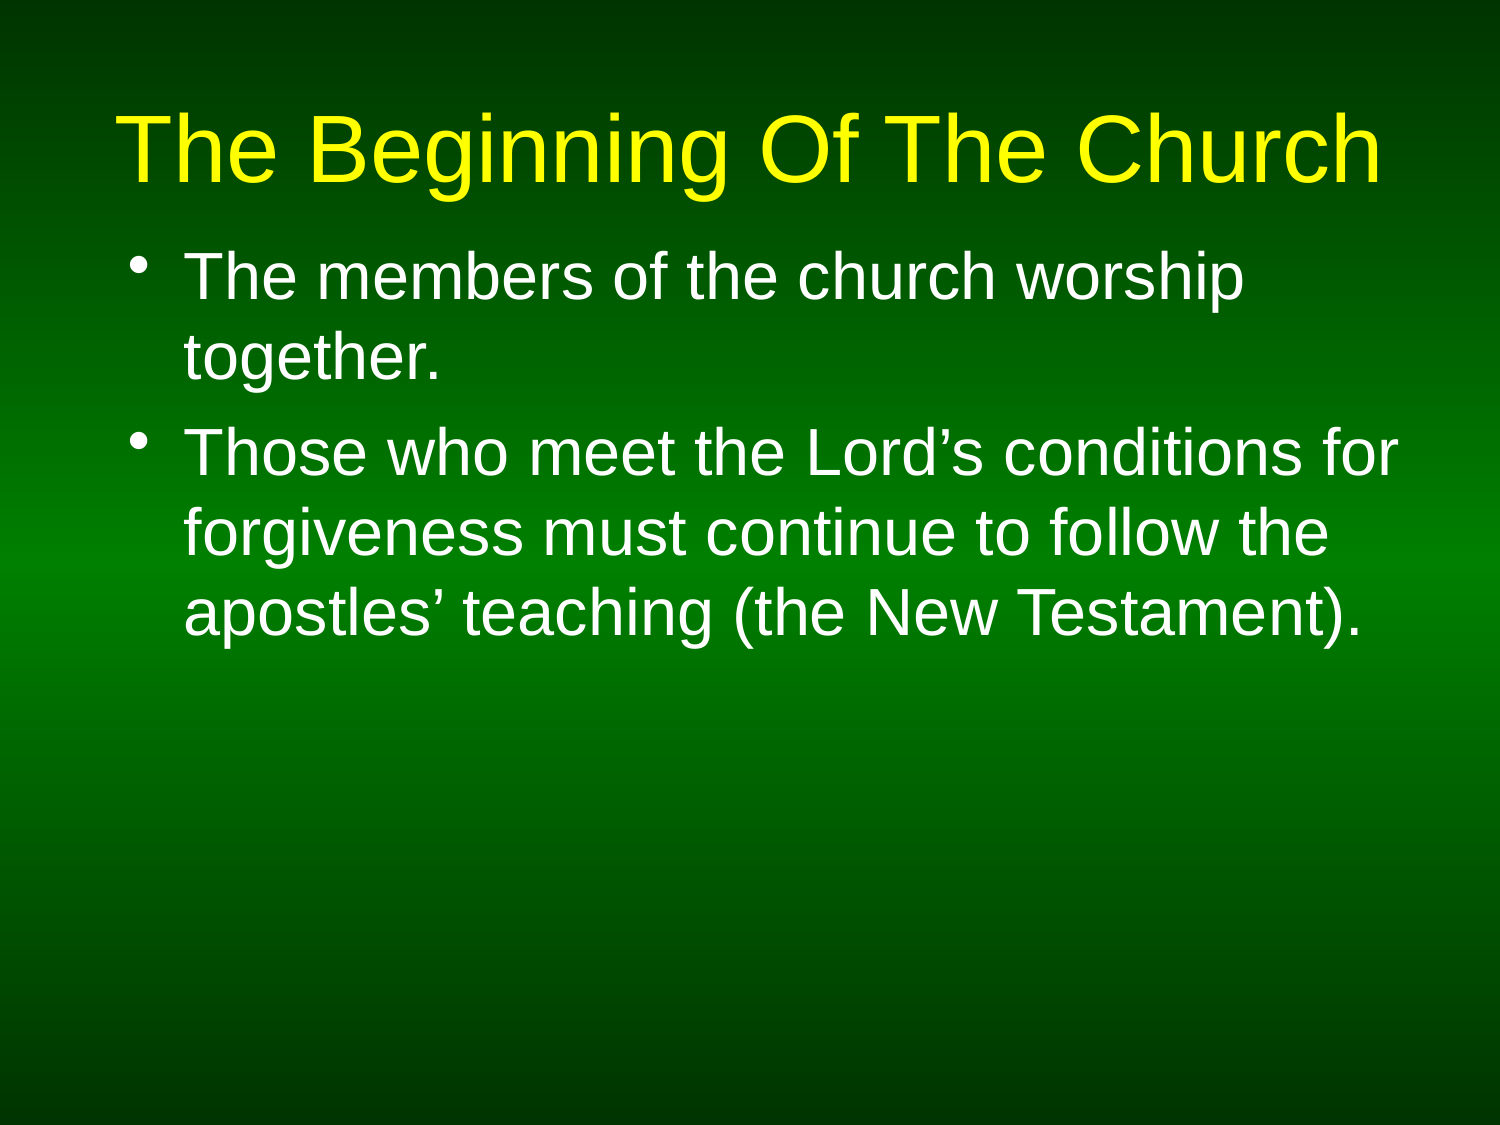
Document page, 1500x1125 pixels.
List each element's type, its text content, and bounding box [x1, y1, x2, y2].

title The Beginning Of The Church [37, 50, 1463, 238]
list The members of the church worship together. Those who meet the Lord’s conditions for forgiveness must continue to follow the apostles’ teaching (the New Testament). [112, 224, 1463, 800]
